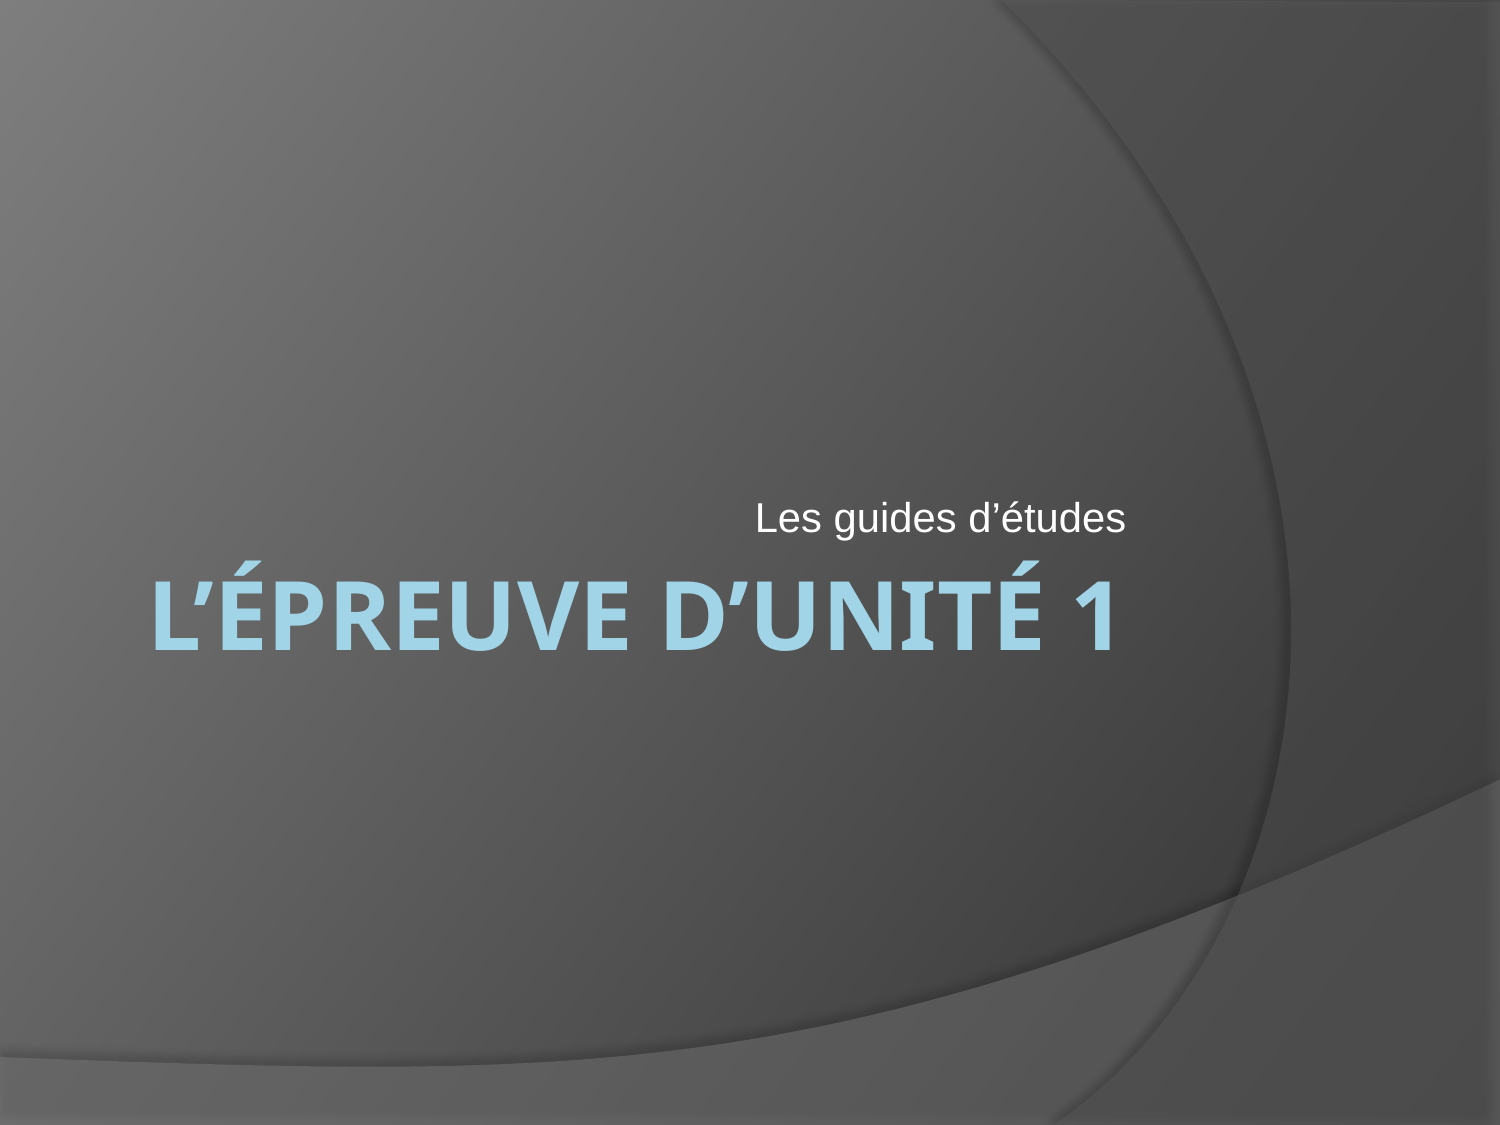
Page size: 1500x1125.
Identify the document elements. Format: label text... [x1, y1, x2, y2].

title L’épreuve d’unité 1 [70, 547, 1134, 925]
subtitle Les guides d’études [71, 253, 1134, 541]
